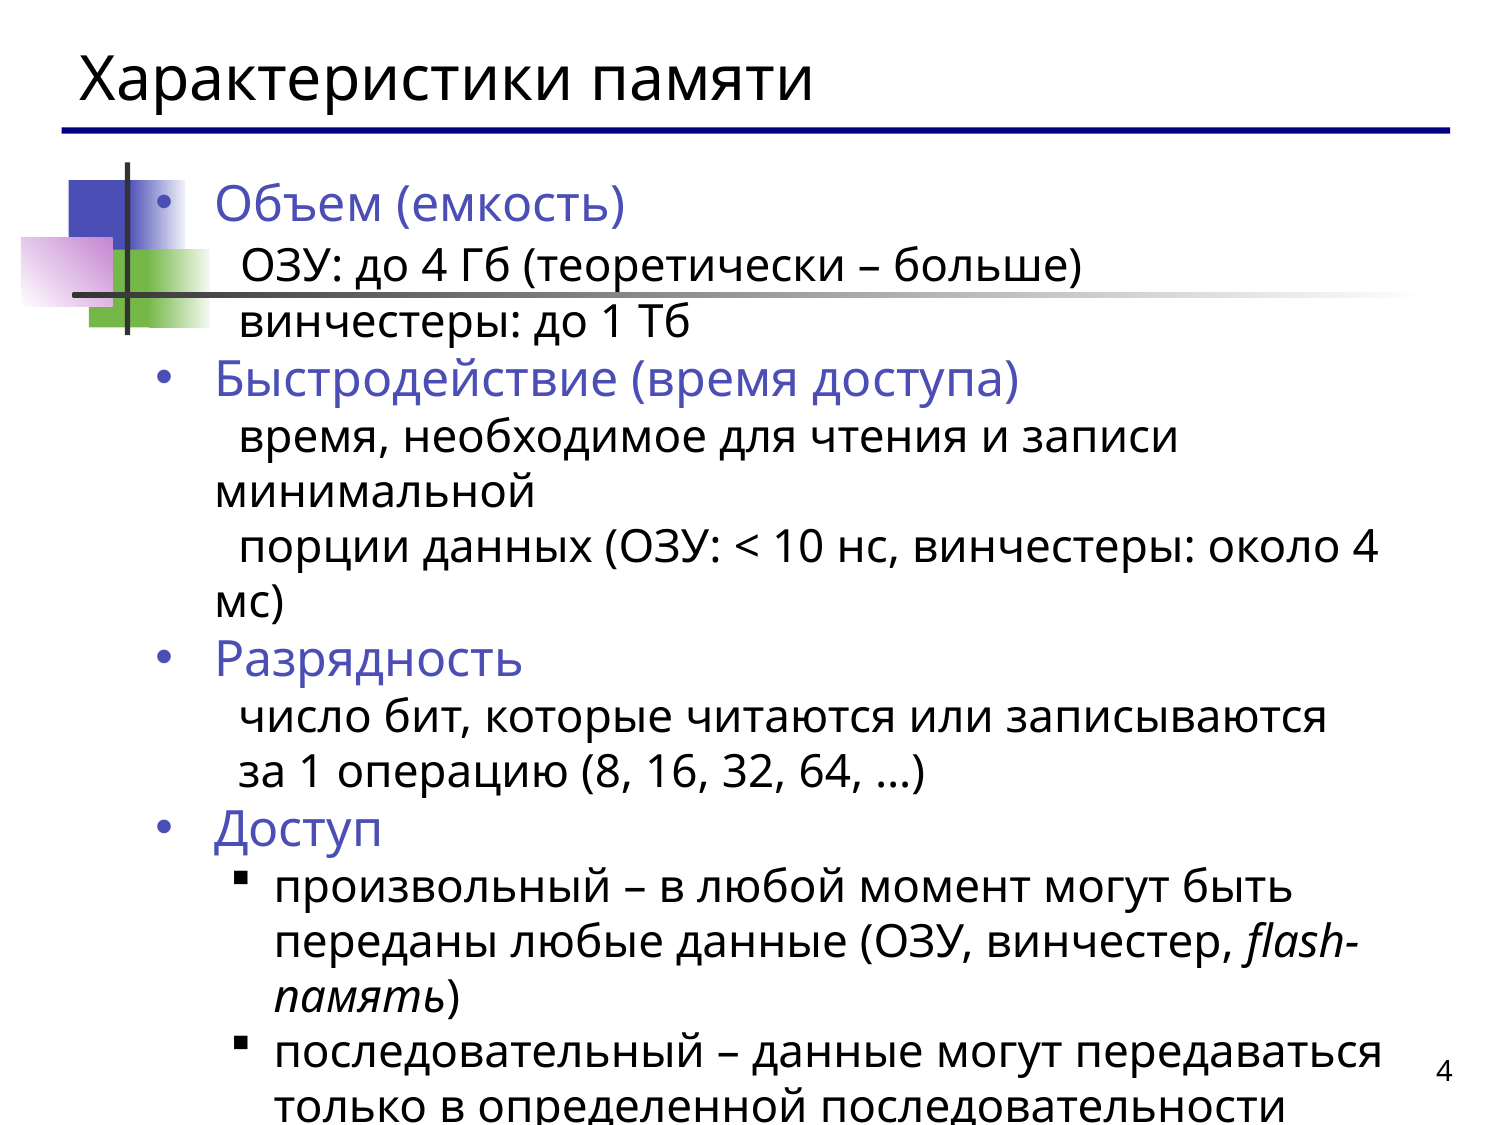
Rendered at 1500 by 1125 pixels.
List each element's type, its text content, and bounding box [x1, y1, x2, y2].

text_box Объем (емкость) ОЗУ: до 4 Гб (теоретически – больше) винчестеры: до 1 Тб Быстродействие (время доступа) время, необходимое для чтения и записи минимальной порции данных (ОЗУ: < 10 нс, винчестеры: около 4 мс) Разрядность число бит, которые читаются или записываются за 1 операцию (8, 16, 32, 64, …) Доступ произвольный – в любой момент могут быть переданы любые данные (ОЗУ, винчестер, flash-память) последовательный – данные могут передаваться только в определенной последовательности (магнитная лента) [140, 164, 1465, 1125]
text_box Характеристики памяти [64, 31, 1401, 121]
